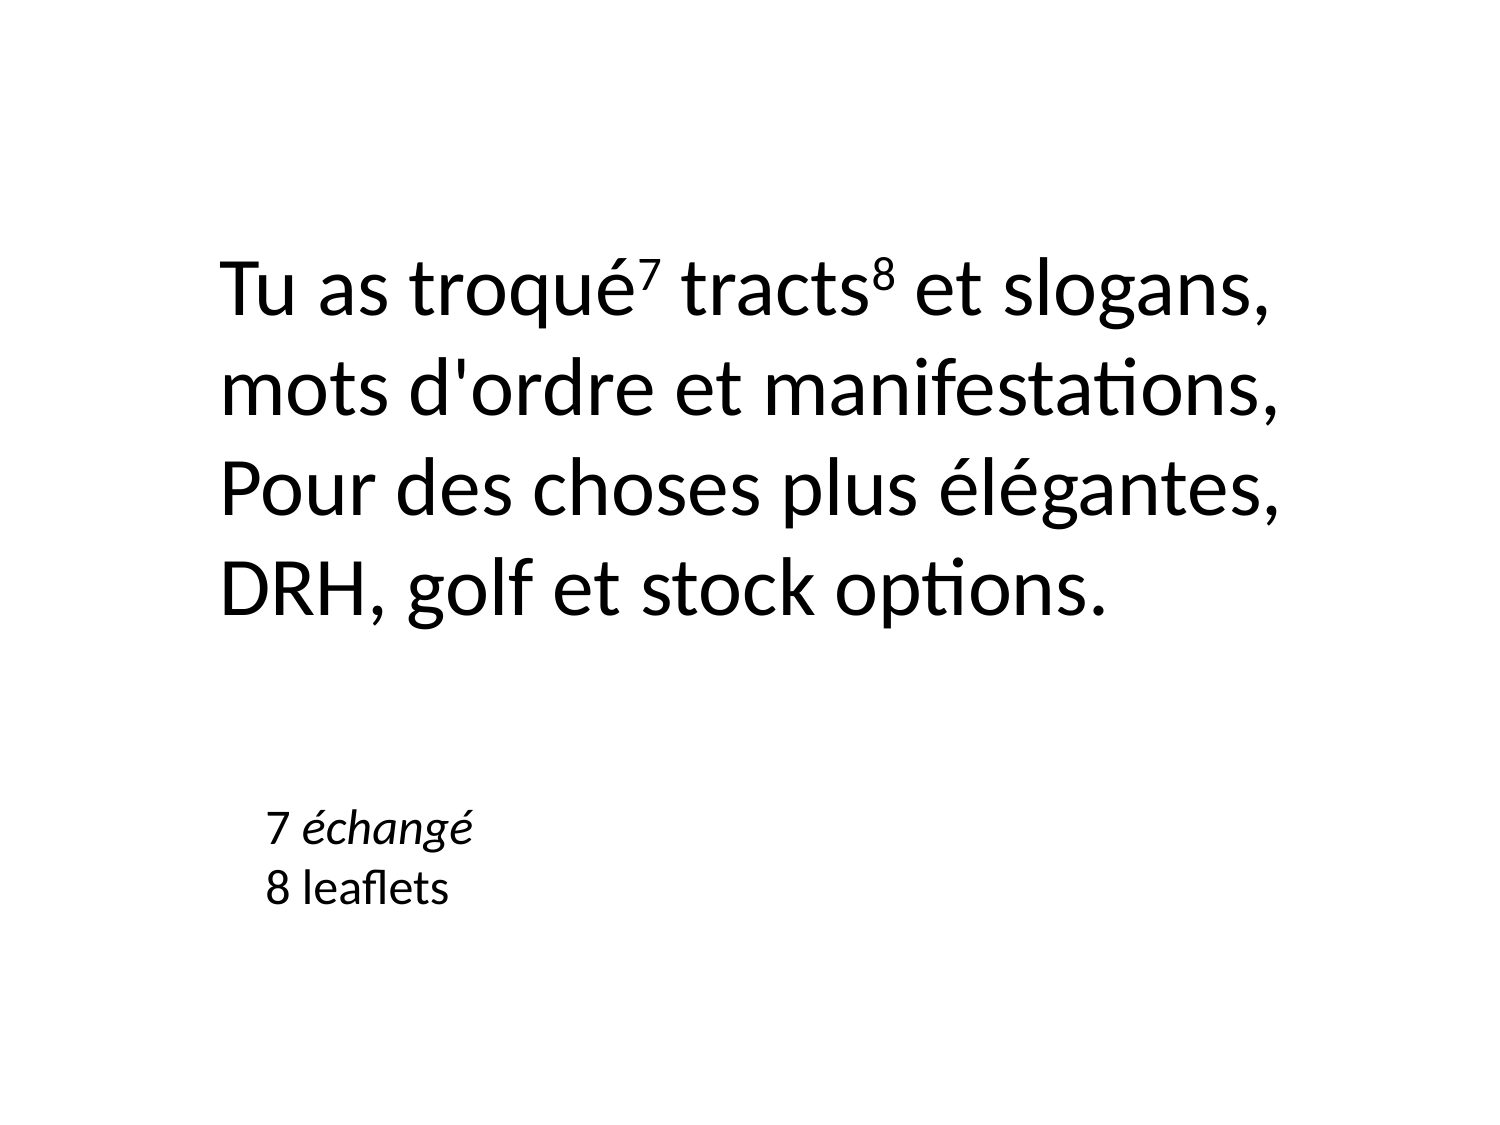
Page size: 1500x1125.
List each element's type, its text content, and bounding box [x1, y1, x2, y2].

text_box 7 échangé 8 leaflets [250, 787, 500, 923]
text_box Tu as troqué7 tracts8 et slogans, mots d'ordre et manifestations, Pour des choses plus élégantes, DRH, golf et stock options. [204, 224, 1317, 640]
